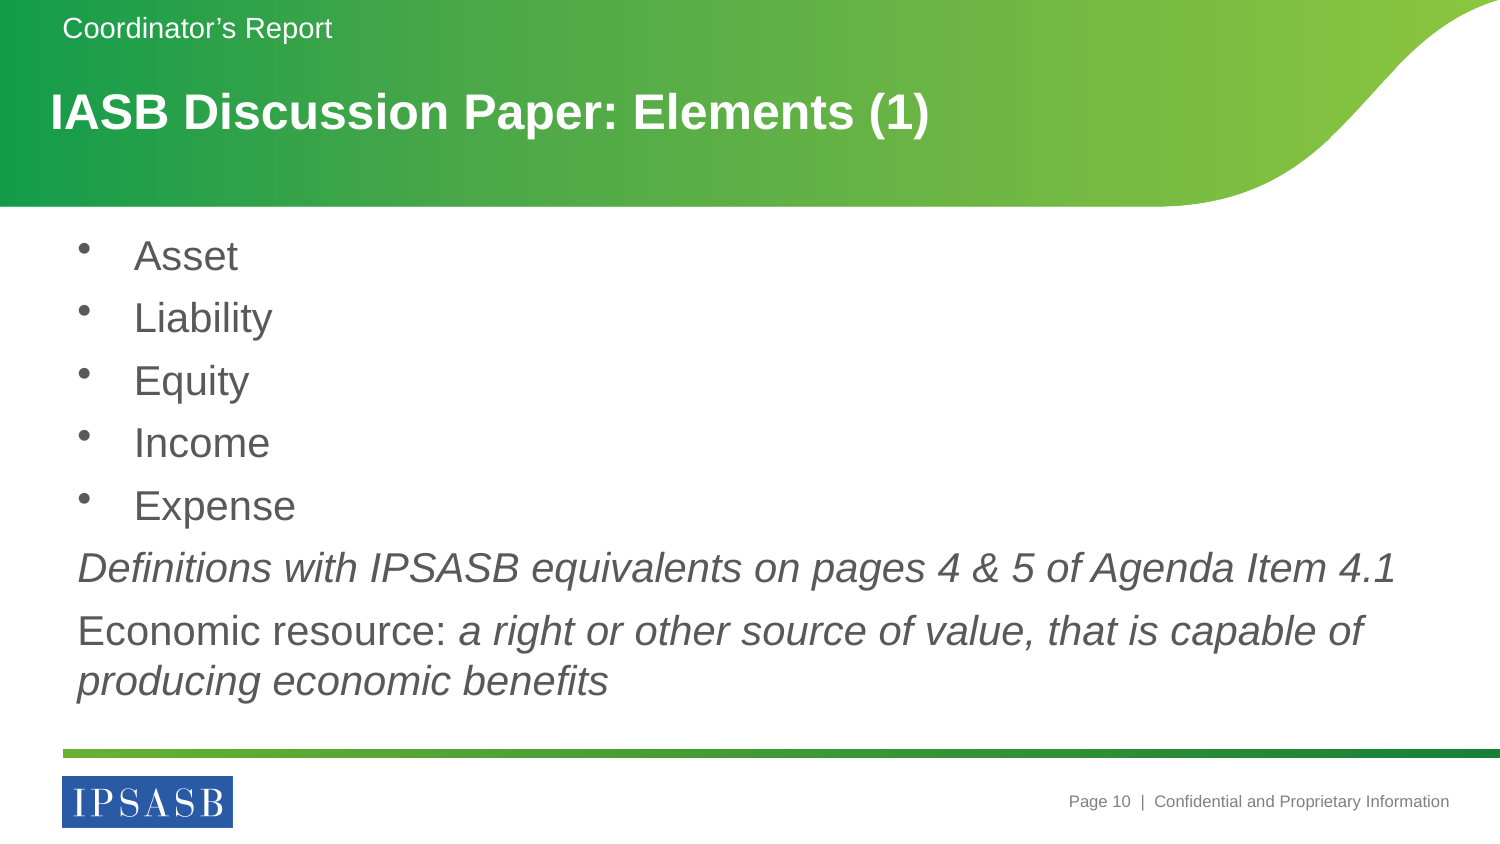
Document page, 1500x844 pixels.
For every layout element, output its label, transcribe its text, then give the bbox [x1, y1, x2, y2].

subtitle Coordinator’s Report [62, 9, 500, 38]
title IASB Discussion Paper: Elements (1) [50, 59, 1288, 160]
picture [0, 0, 1500, 207]
list Asset Liability Equity Income Expense Definitions with IPSASB equivalents on pages 4 & 5 of Agenda Item 4.1 Economic resource: a right or other source of value, that is capable of producing economic benefits [62, 220, 1450, 724]
picture [62, 776, 233, 828]
